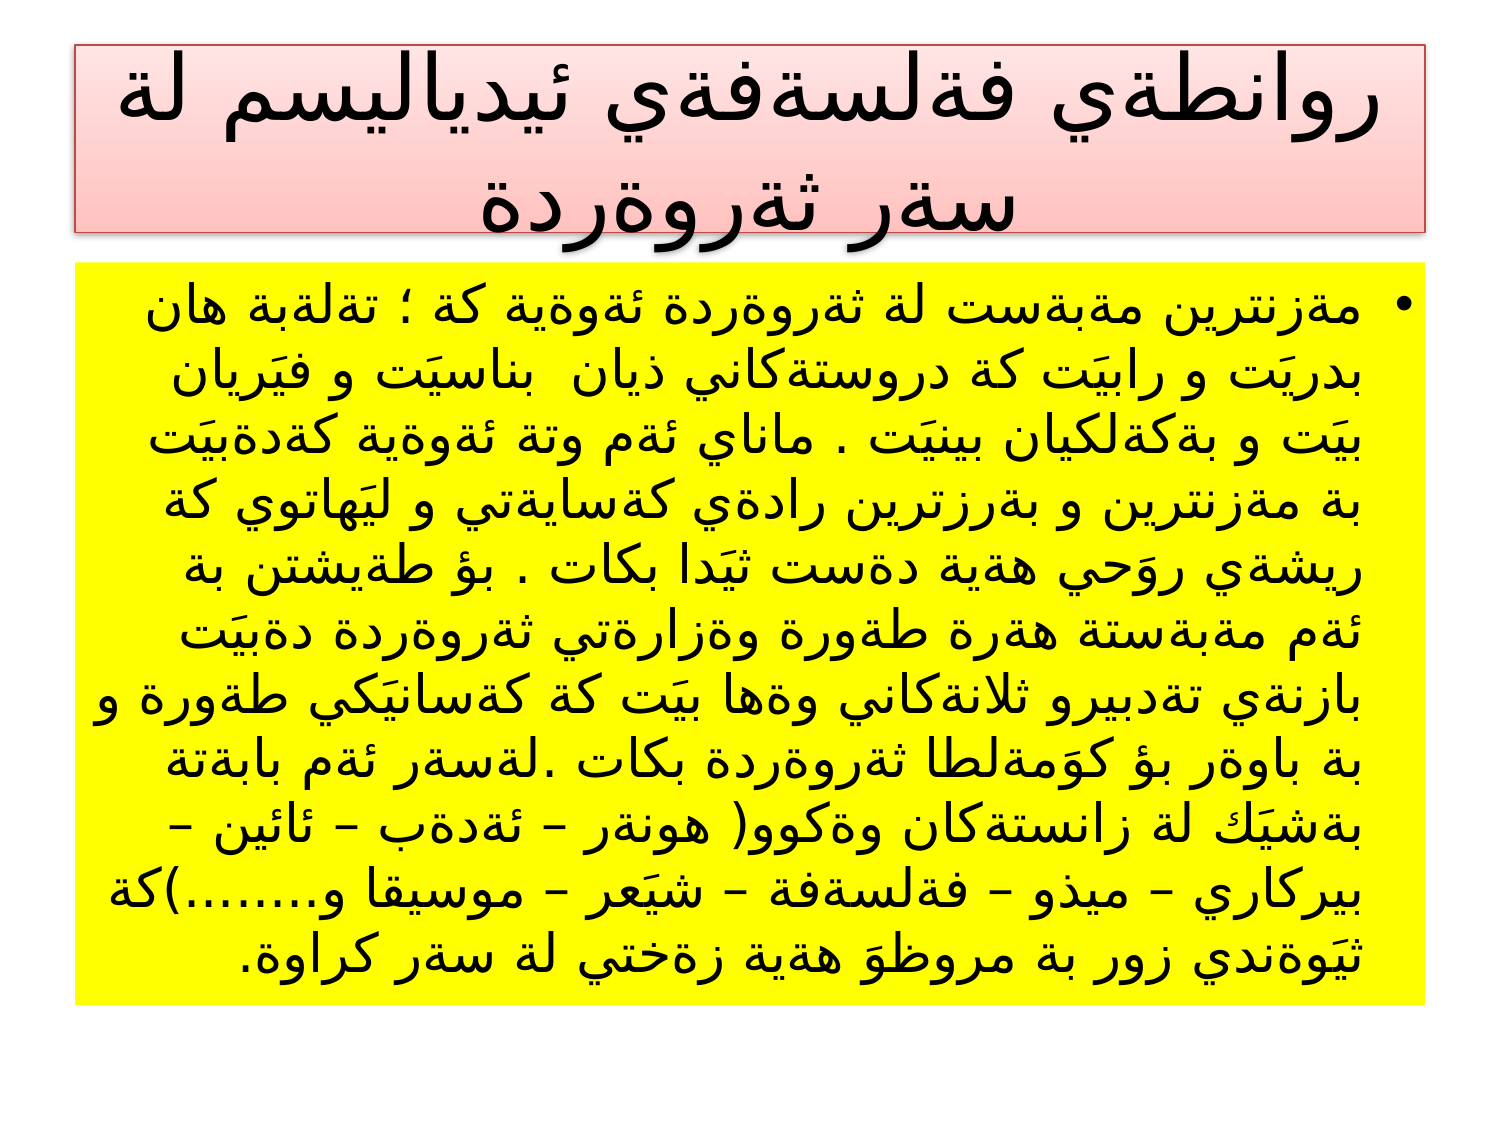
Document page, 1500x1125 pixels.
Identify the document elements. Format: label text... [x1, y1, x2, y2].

title روانطةي فةلسةفةي ئيدياليسم لة سةر ثةروةردة [74, 44, 1426, 233]
list مةزنترين مةبةست لة ثةروةردة ئةوةية كة ؛ تةلةبة هان بدريَت و رابيَت كة دروستةكاني ذيان بناسيَت و فيَريان بيَت و بةكةلكيان بينيَت . ماناي ئةم وتة ئةوةية كةدةبيَت بة مةزنترين و بةرزترين رادةي كةسايةتي و ليَهاتوي كة ريشةي روَحي هةية دةست ثيَدا بكات . بؤ طةيشتن بة ئةم مةبةستة هةرة طةورة وةزارةتي ثةروةردة دةبيَت بازنةي تةدبيرو ثلانةكاني وةها بيَت كة كةسانيَكي طةورة و بة باوةر بؤ كوَمةلطا ثةروةردة بكات .لةسةر ئةم بابةتة بةشيَك لة زانستةكان وةكوو( هونةر – ئةدةب – ئائين – بيركاري – ميذو – فةلسةفة – شيَعر – موسيقا و........)كة ثيَوةندي زور بة مروظوَ هةية زةختي لة سةر كراوة. [75, 262, 1425, 1005]
